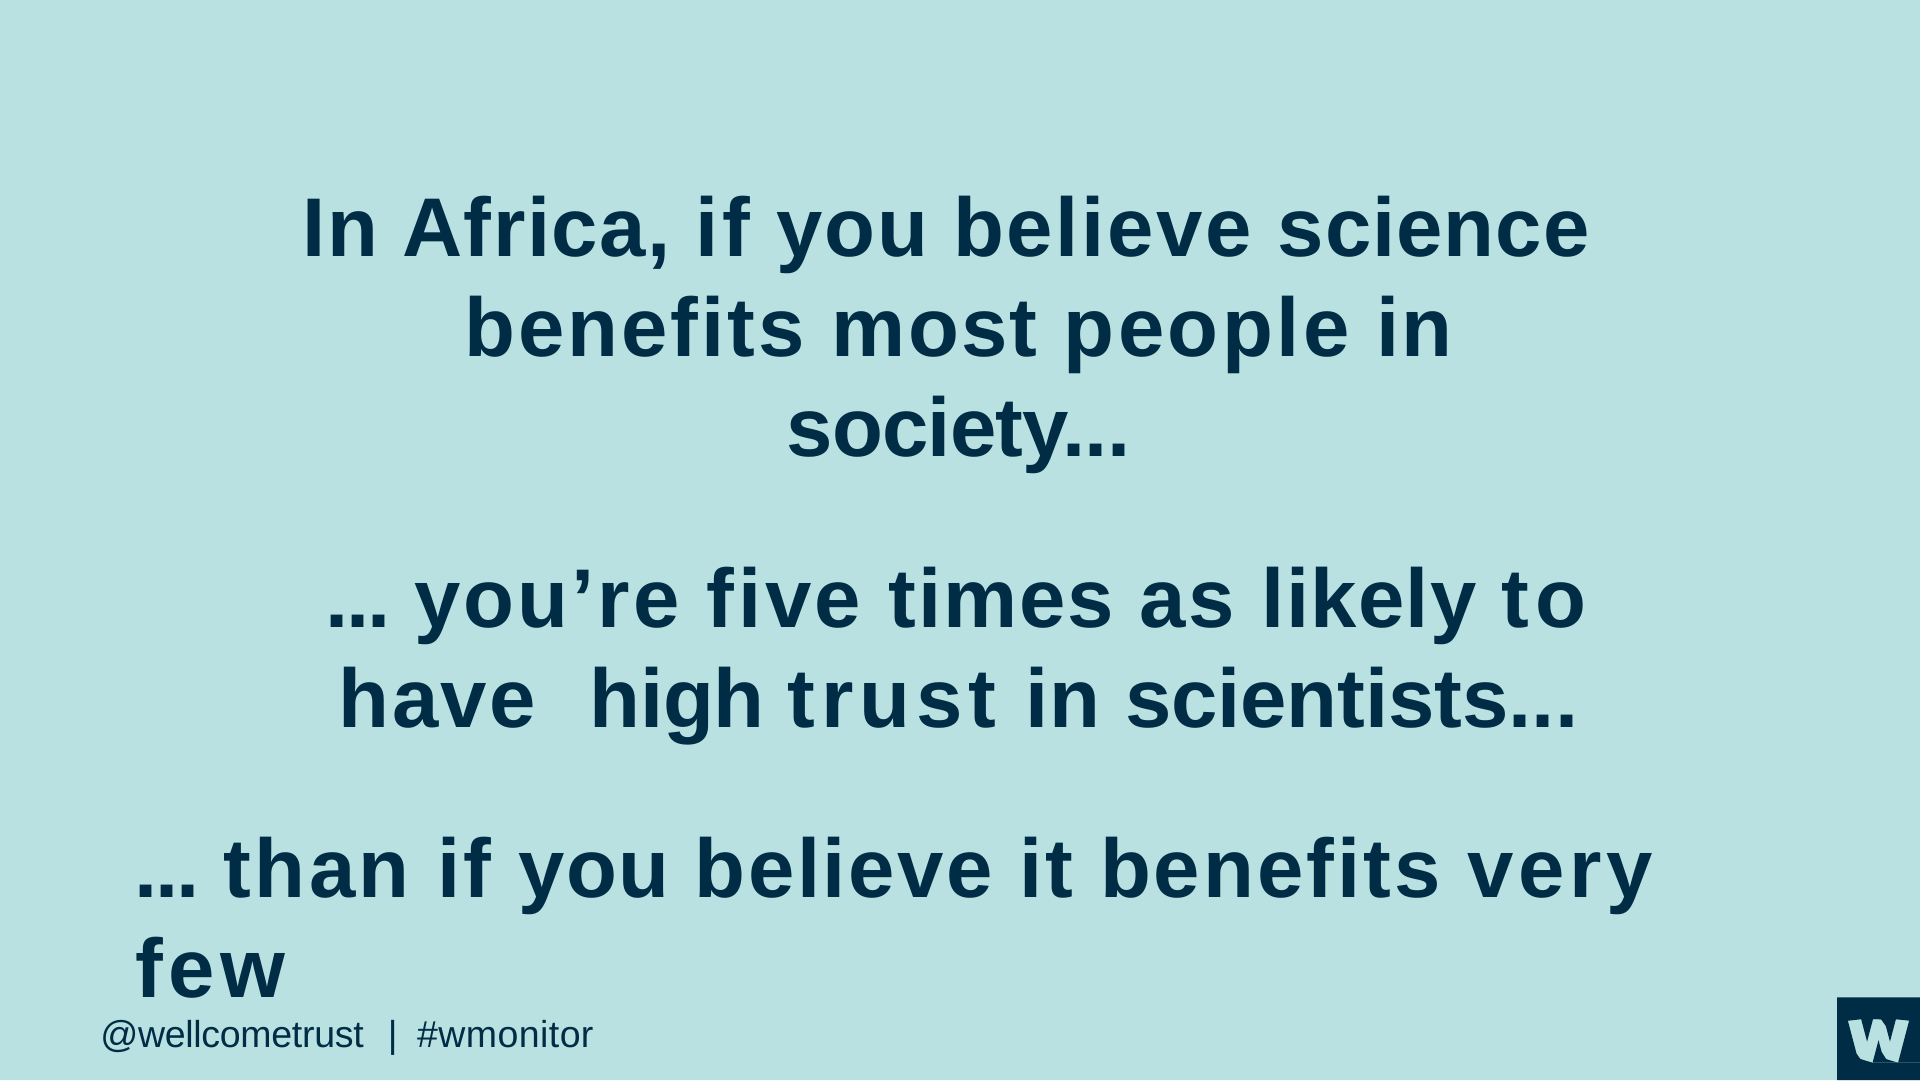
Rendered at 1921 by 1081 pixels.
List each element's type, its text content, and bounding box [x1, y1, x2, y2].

footer @wellcometrust | #wmonitor [98, 1010, 596, 1081]
text_box In Africa, if you believe science benefits most people in society... ... you’re five times as likely to have high trust in scientists... ... than if you believe it benefits very few [132, 171, 1785, 1015]
